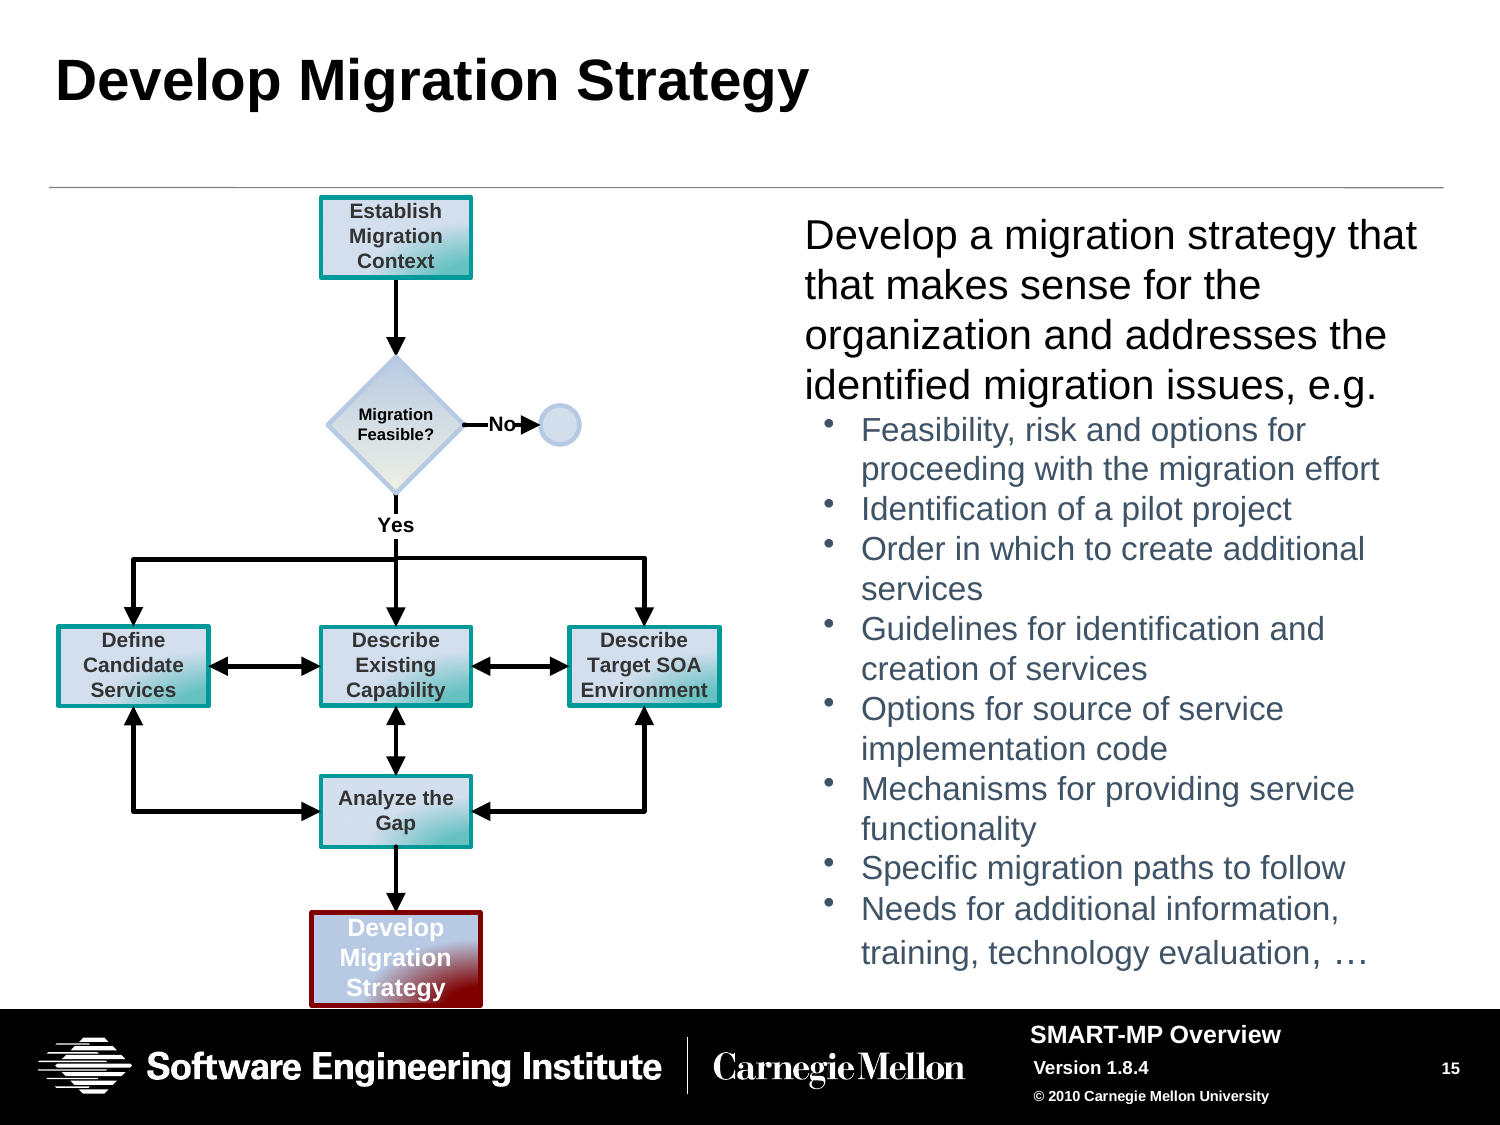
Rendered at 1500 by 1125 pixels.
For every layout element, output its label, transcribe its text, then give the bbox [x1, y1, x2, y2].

title Develop Migration Strategy [55, 49, 1451, 114]
text_box SMART-MP Overview [1015, 1010, 1297, 1056]
picture [53, 192, 725, 1011]
text_box Develop a migration strategy that that makes sense for the organization and addresses the identified migration issues, e.g. Feasibility, risk and options for proceeding with the migration effort Identification of a pilot project Order in which to create additional services Guidelines for identification and creation of services Options for source of service implementation code Mechanisms for providing service functionality Specific migration paths to follow Needs for additional information, training, technology evaluation, … [789, 200, 1443, 979]
